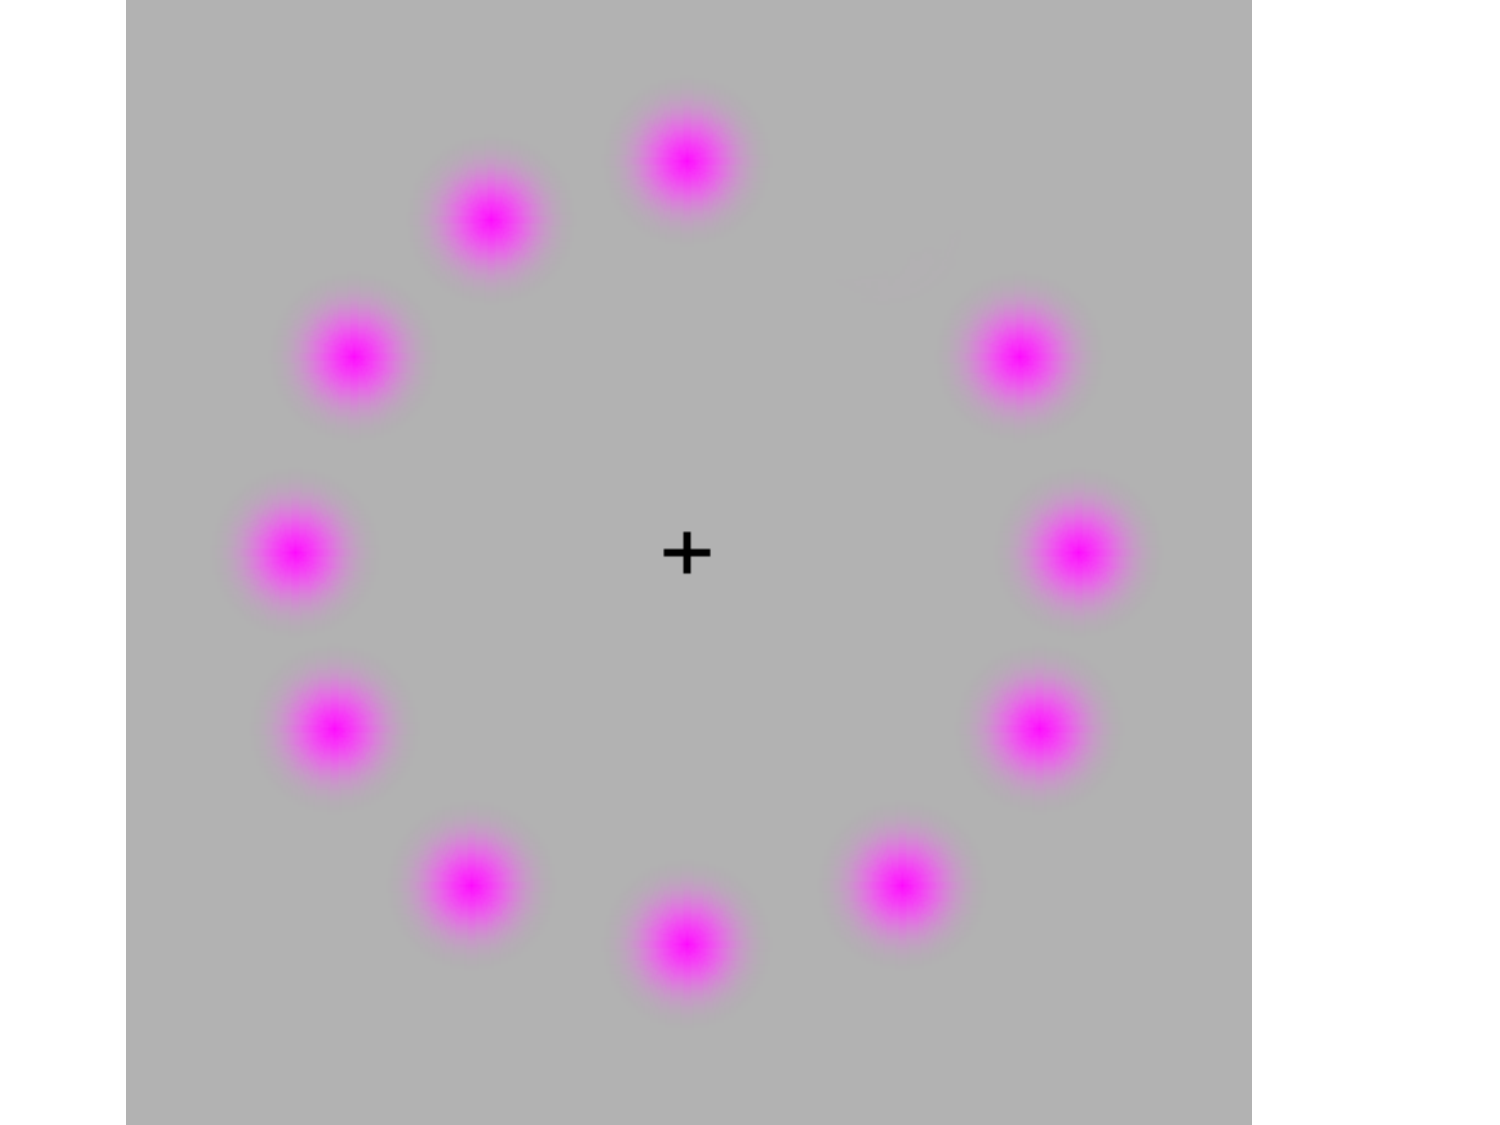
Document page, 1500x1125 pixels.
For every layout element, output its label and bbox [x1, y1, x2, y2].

picture [125, 0, 1252, 1125]
